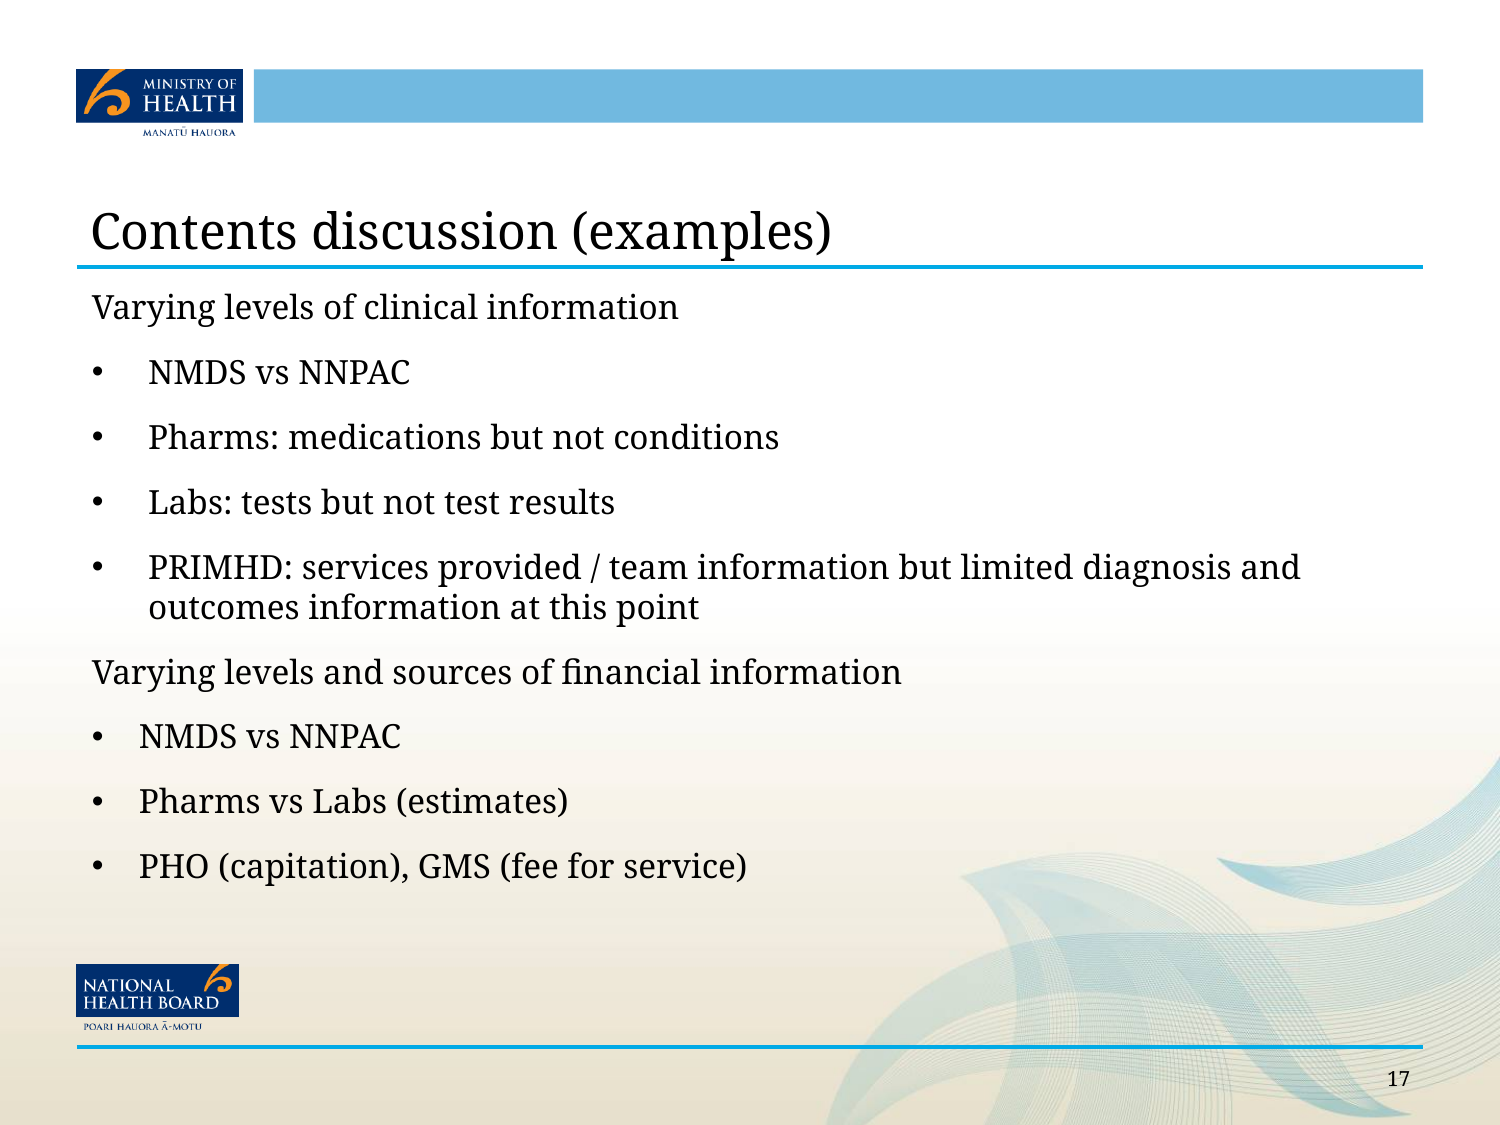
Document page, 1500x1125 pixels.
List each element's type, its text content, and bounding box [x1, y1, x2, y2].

picture [76, 69, 243, 136]
list Varying levels of clinical information NMDS vs NNPAC Pharms: medications but not conditions Labs: tests but not test results PRIMHD: services provided / team information but limited diagnosis and outcomes information at this point Varying levels and sources of financial information NMDS vs NNPAC Pharms vs Labs (estimates) PHO (capitation), GMS (fee for service) [76, 278, 1427, 1022]
title Contents discussion (examples) [75, 137, 1425, 268]
slide_number 17 [1074, 1058, 1425, 1103]
picture [0, 350, 1500, 1125]
